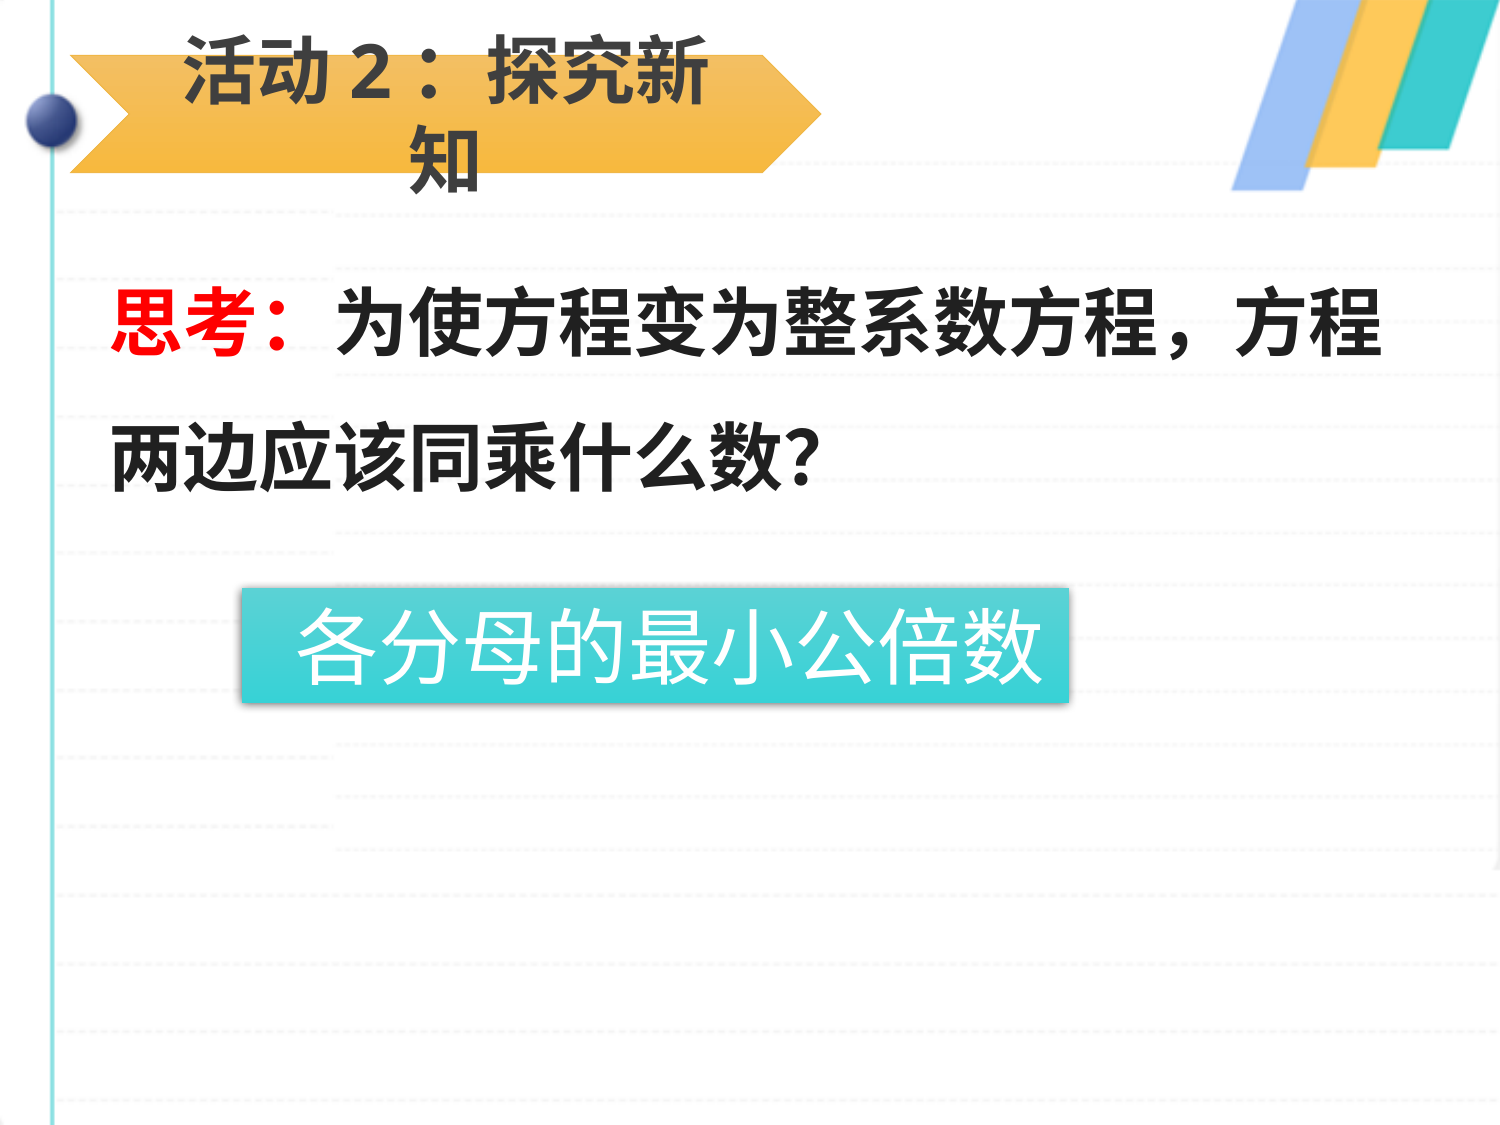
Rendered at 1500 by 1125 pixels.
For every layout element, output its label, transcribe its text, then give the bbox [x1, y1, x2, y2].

text_box [81, 174, 610, 183]
text_box 活动2：探究新知 [69, 54, 822, 174]
text_box [81, 68, 127, 160]
text_box 各分母的最小公倍数 [242, 588, 1069, 703]
text_box 思考：为使方程变为整系数方程，方程两边应该同乘什么数？ [93, 222, 1424, 508]
text_box [81, 30, 610, 54]
picture [0, 0, 1500, 1125]
